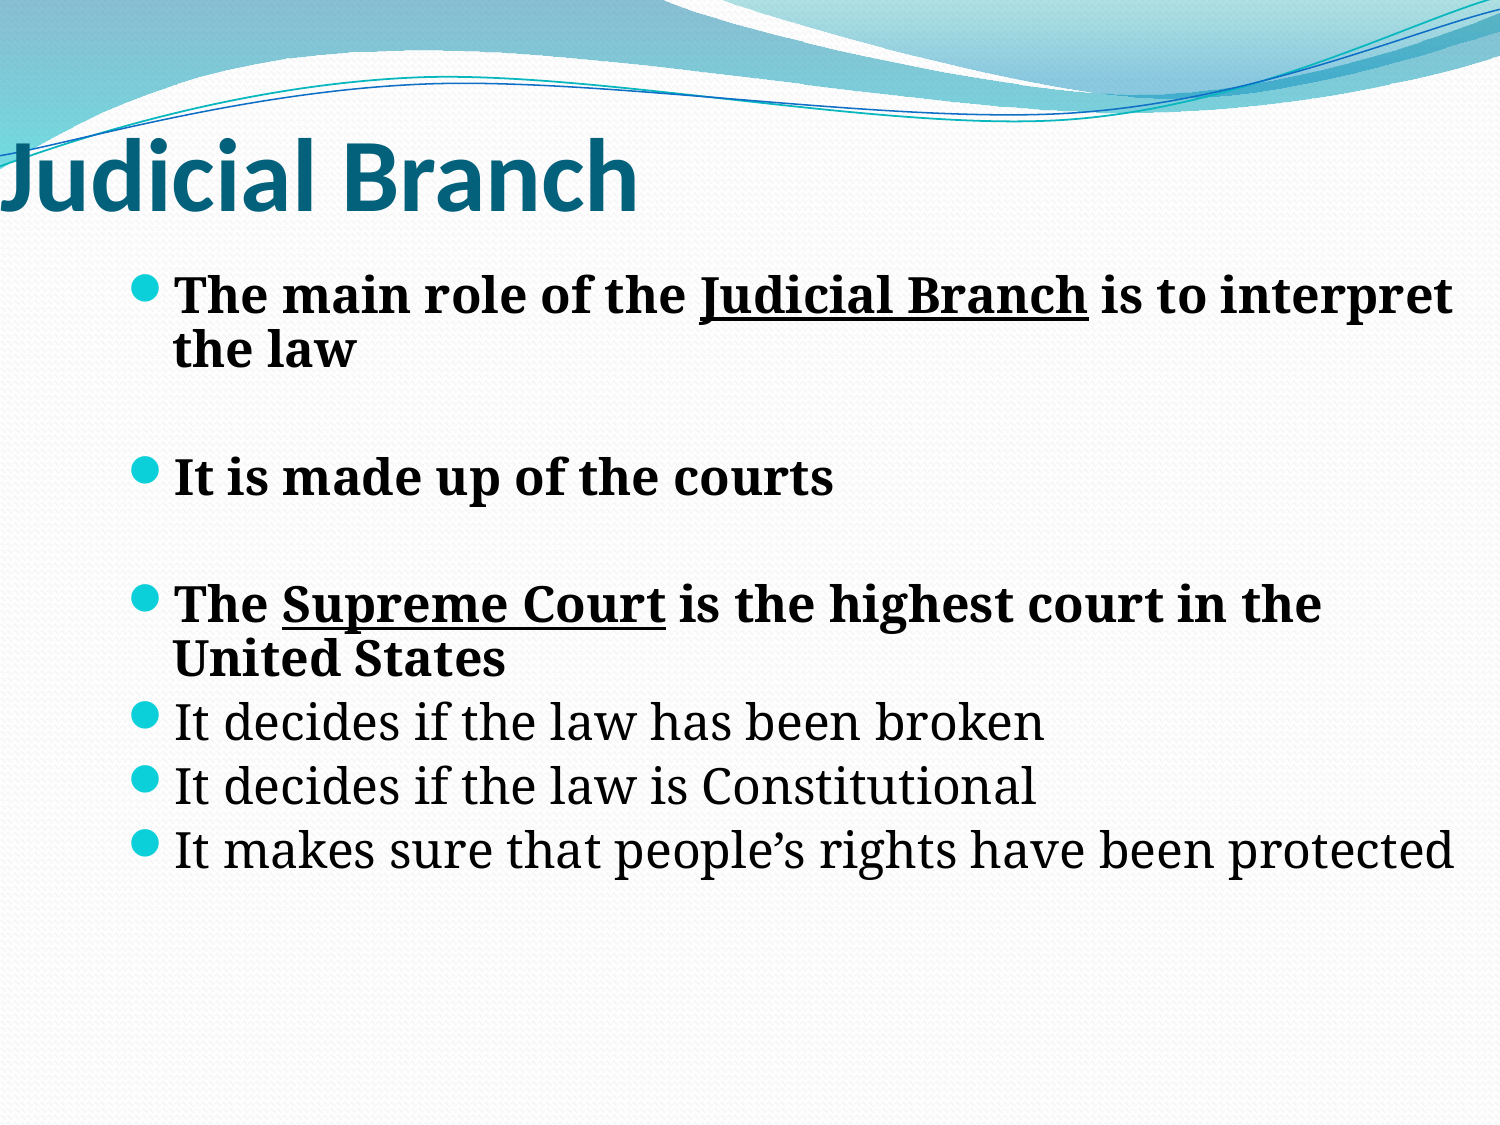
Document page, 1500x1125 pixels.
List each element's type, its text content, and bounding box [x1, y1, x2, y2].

list The main role of the Judicial Branch is to interpret the law It is made up of the courts The Supreme Court is the highest court in the United States It decides if the law has been broken It decides if the law is Constitutional It makes sure that people’s rights have been protected [112, 262, 1500, 1050]
title Judicial Branch [0, 45, 1350, 233]
